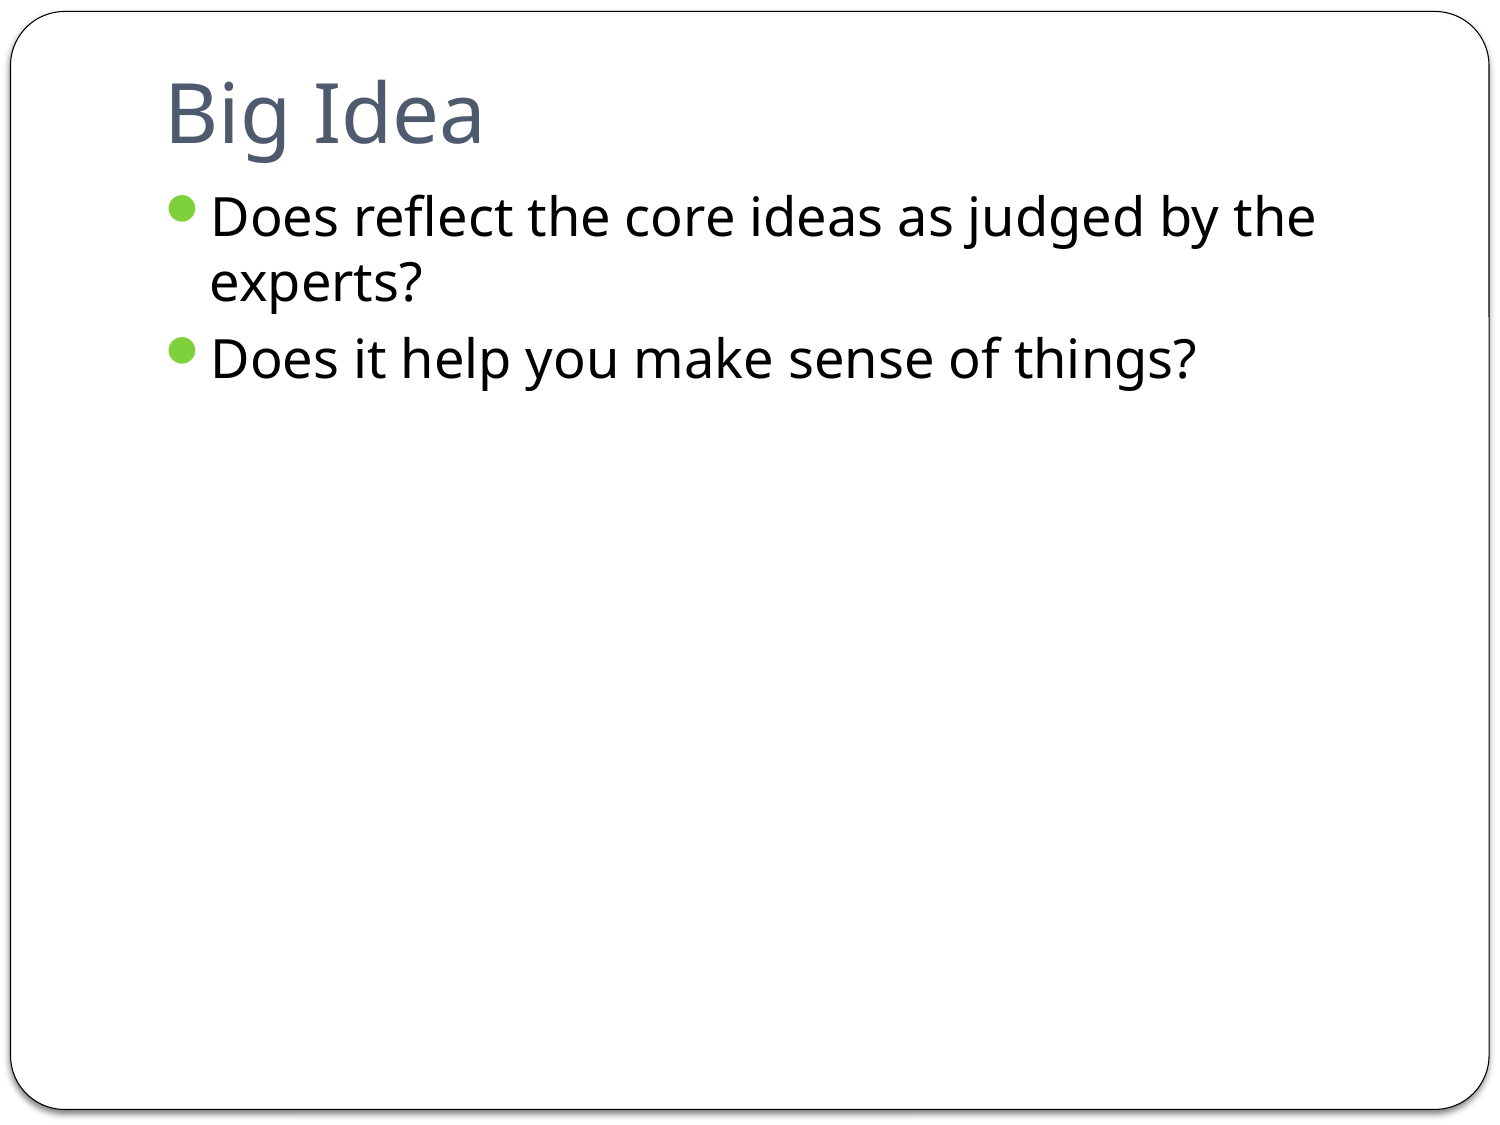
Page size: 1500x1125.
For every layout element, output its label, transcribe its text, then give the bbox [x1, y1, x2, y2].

list Does reflect the core ideas as judged by the experts? Does it help you make sense of things? [150, 174, 1425, 988]
title Big Idea [150, 45, 1425, 174]
